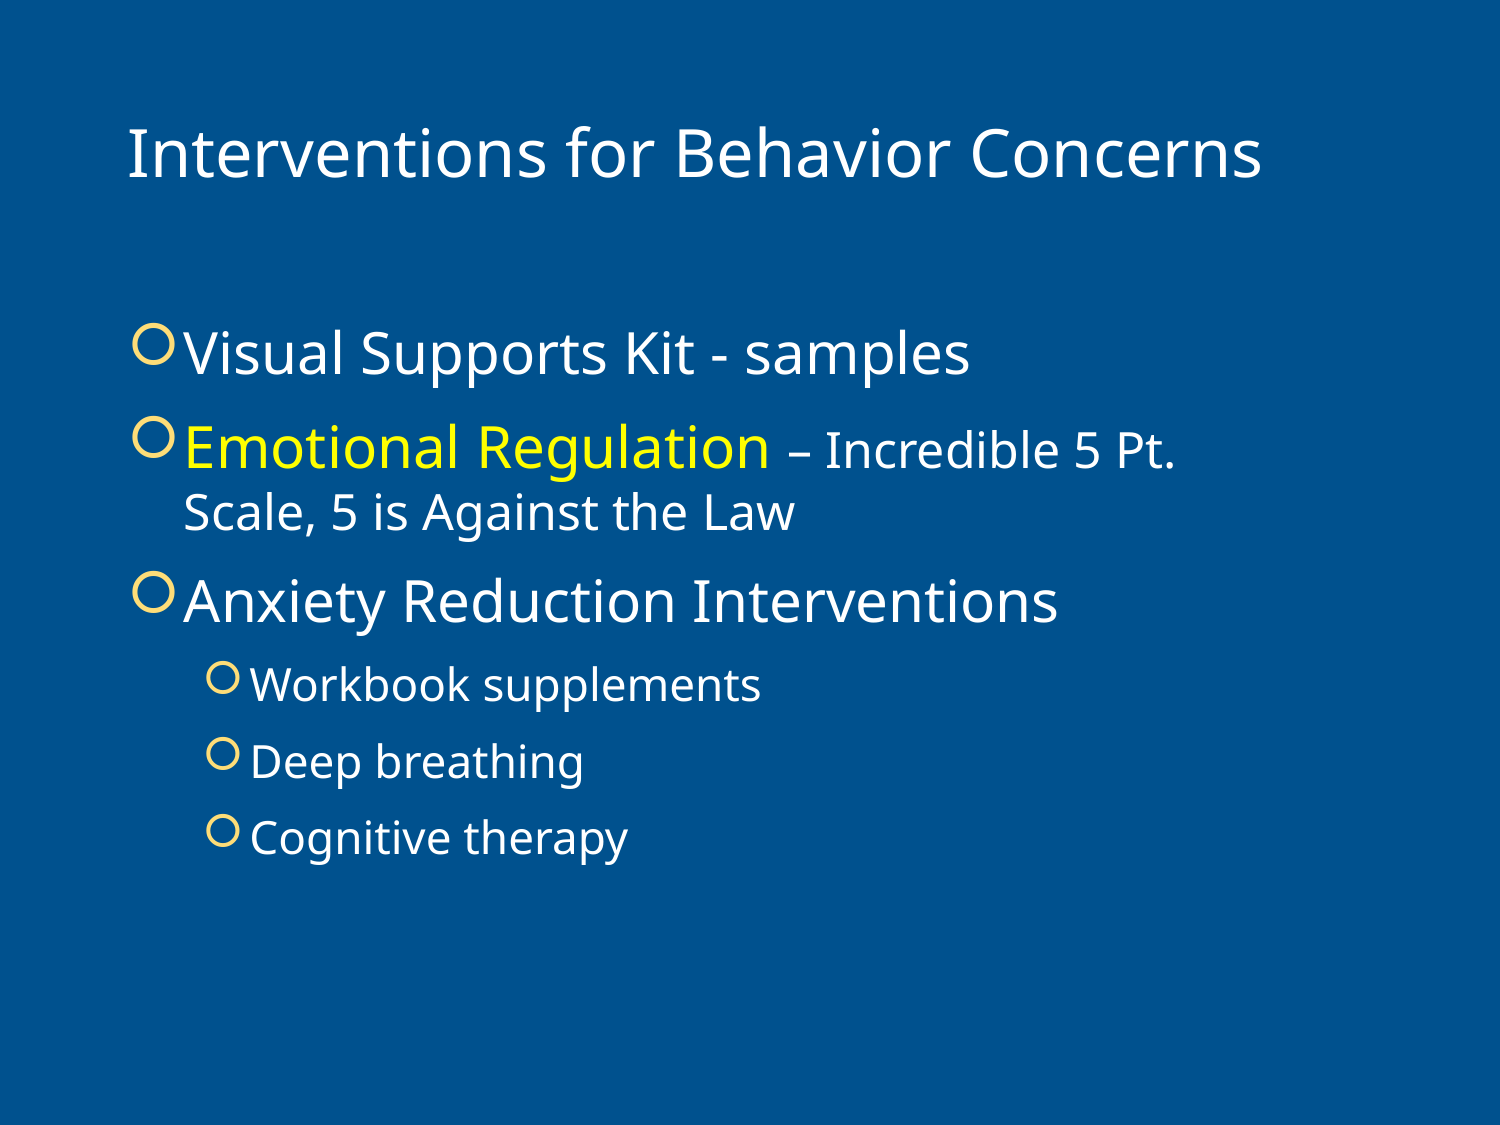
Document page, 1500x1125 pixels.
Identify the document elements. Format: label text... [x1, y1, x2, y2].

list Visual Supports Kit - samples Emotional Regulation – Incredible 5 Pt. Scale, 5 is Against the Law Anxiety Reduction Interventions Workbook supplements Deep breathing Cognitive therapy [112, 237, 1338, 1025]
title Interventions for Behavior Concerns [112, 75, 1438, 227]
